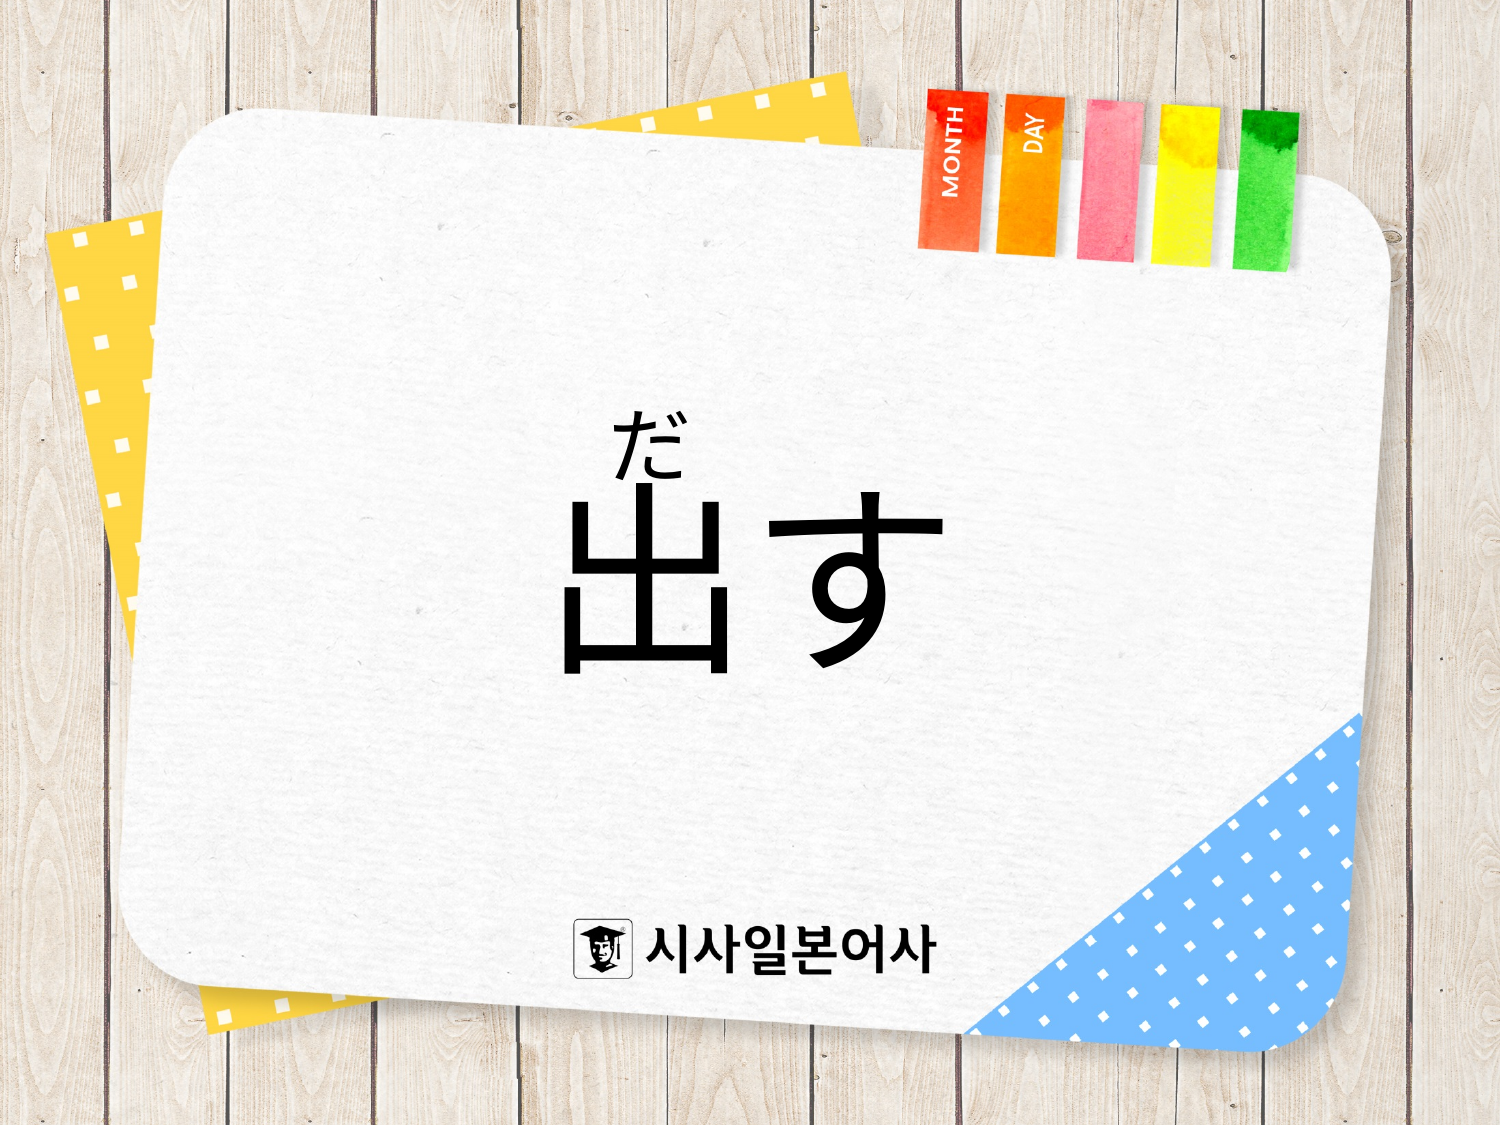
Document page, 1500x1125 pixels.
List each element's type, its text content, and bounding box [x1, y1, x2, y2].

text_box だ [593, 385, 707, 501]
title 出す [75, 338, 1425, 811]
picture [0, 0, 1500, 1125]
